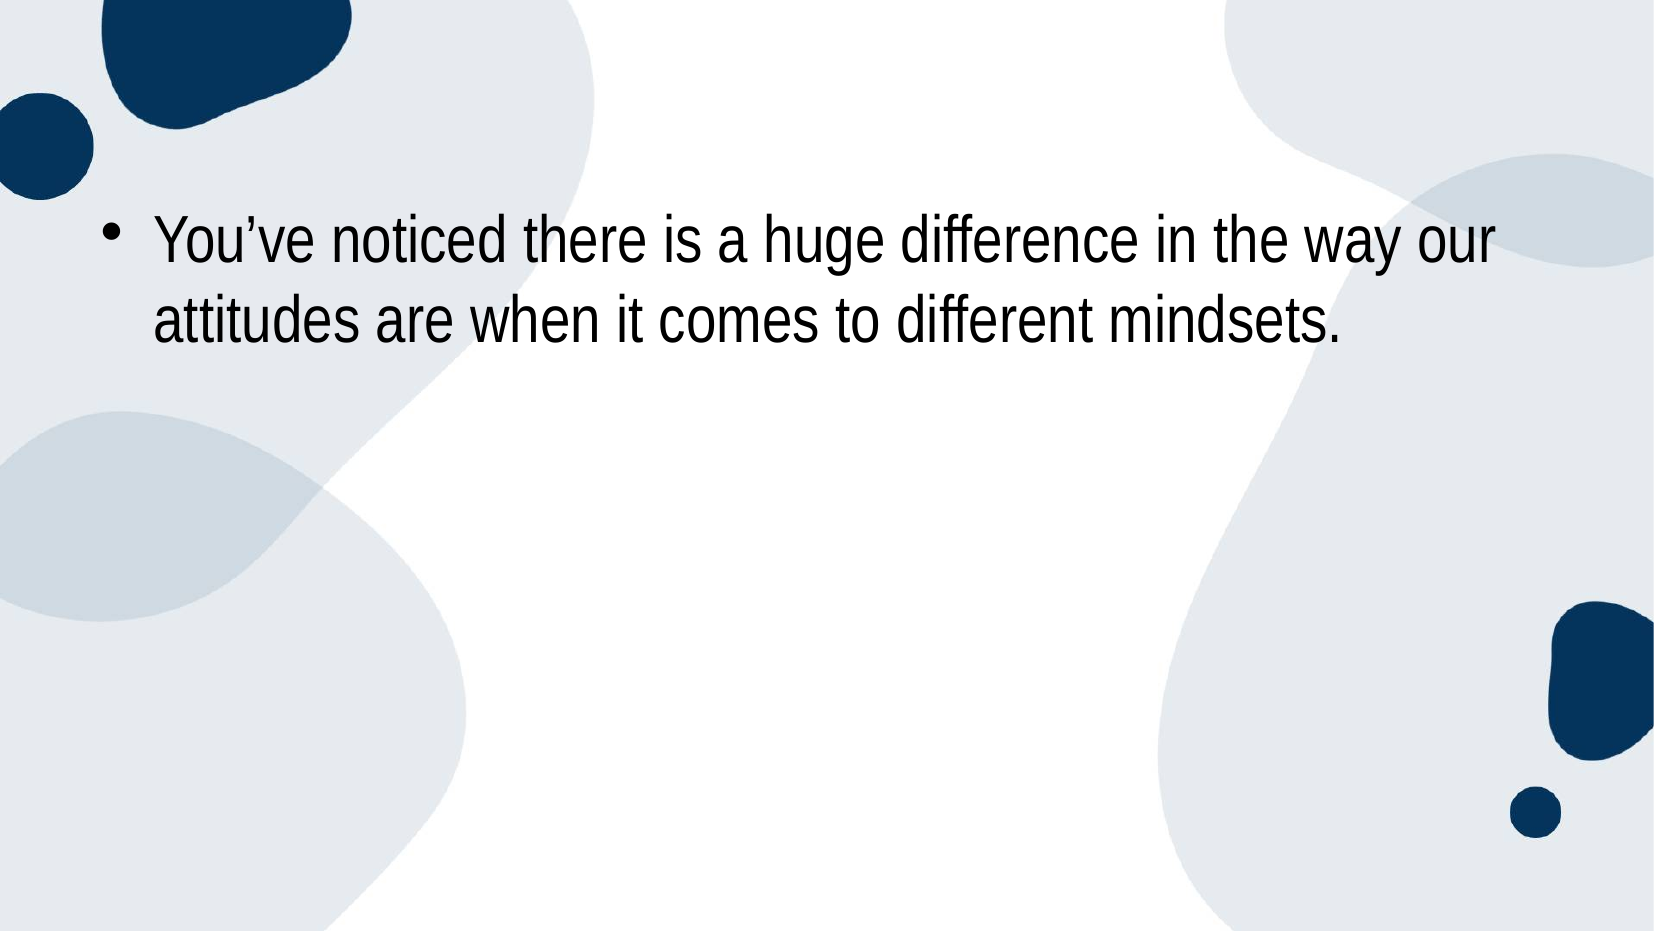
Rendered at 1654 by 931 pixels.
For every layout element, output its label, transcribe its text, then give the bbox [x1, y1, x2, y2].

picture [0, 0, 1654, 931]
list You’ve noticed there is a huge difference in the way our attitudes are when it comes to different mindsets. [82, 195, 1571, 735]
